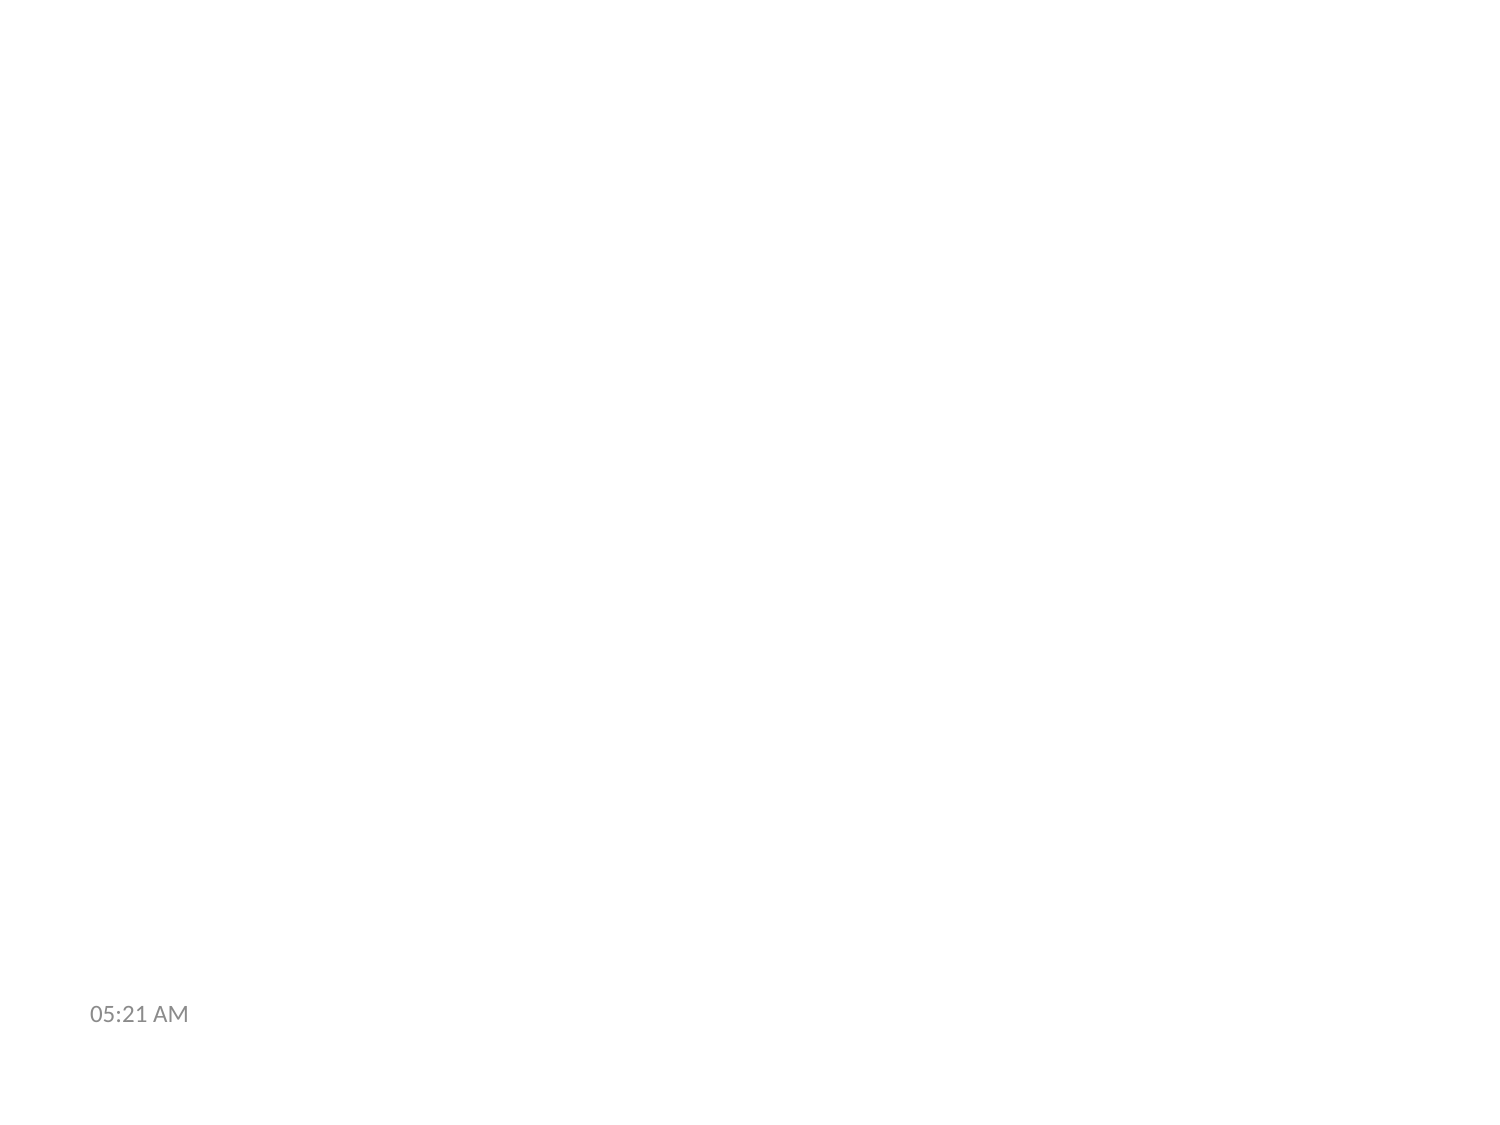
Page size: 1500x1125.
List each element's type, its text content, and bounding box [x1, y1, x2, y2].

text_box 3:35 PM [75, 982, 425, 1043]
